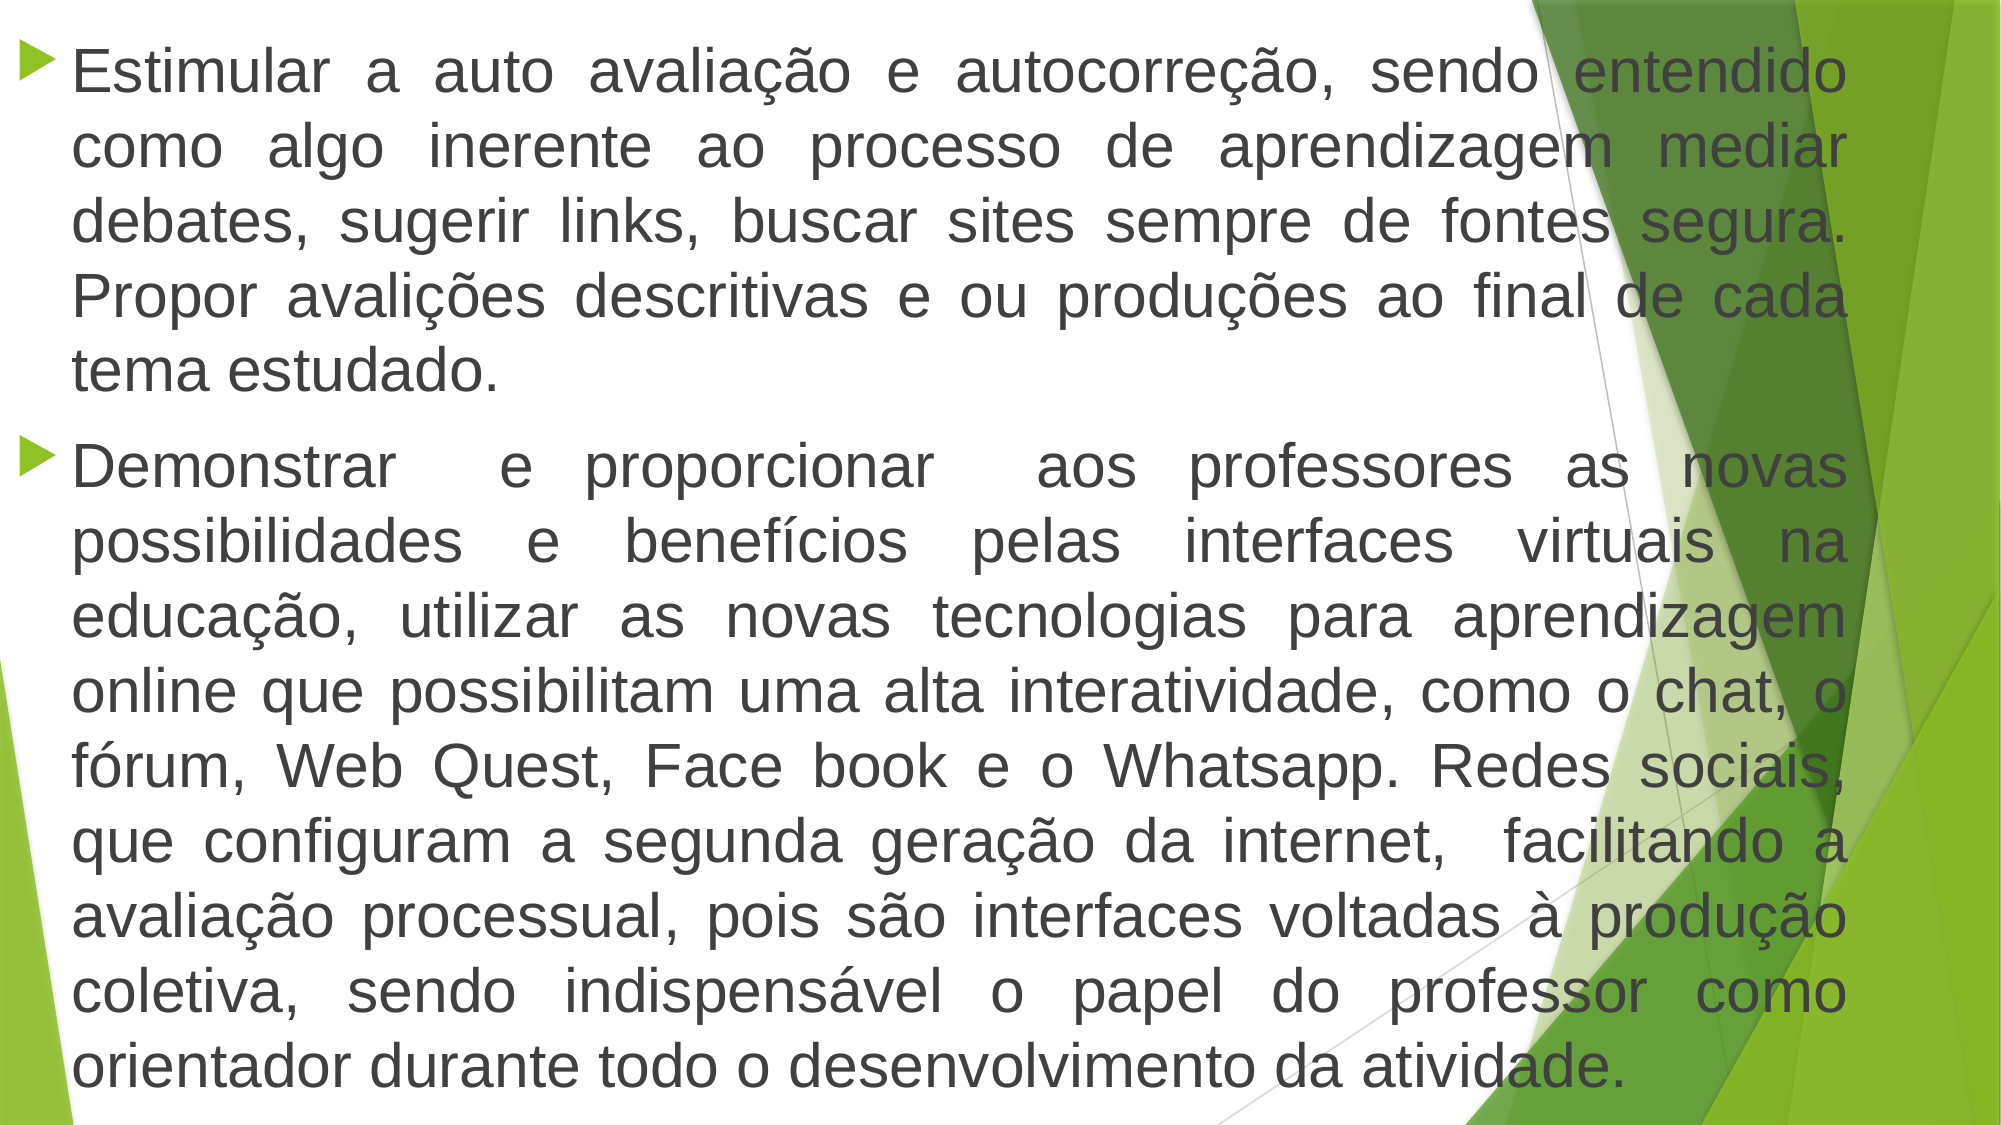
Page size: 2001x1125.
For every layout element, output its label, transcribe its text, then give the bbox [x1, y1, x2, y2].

list Estimular a auto avaliação e autocorreção, sendo entendido como algo inerente ao processo de aprendizagem mediar debates, sugerir links, buscar sites sempre de fontes segura. Propor avalições descritivas e ou produções ao final de cada tema estudado. Demonstrar e proporcionar aos professores as novas possibilidades e benefícios pelas interfaces virtuais na educação, utilizar as novas tecnologias para aprendizagem online que possibilitam uma alta interatividade, como o chat, o fórum, Web Quest, Face book e o Whatsapp. Redes sociais, que configuram a segunda geração da internet, facilitando a avaliação processual, pois são interfaces voltadas à produção coletiva, sendo indispensável o papel do professor como orientador durante todo o desenvolvimento da atividade. [0, 22, 1866, 755]
